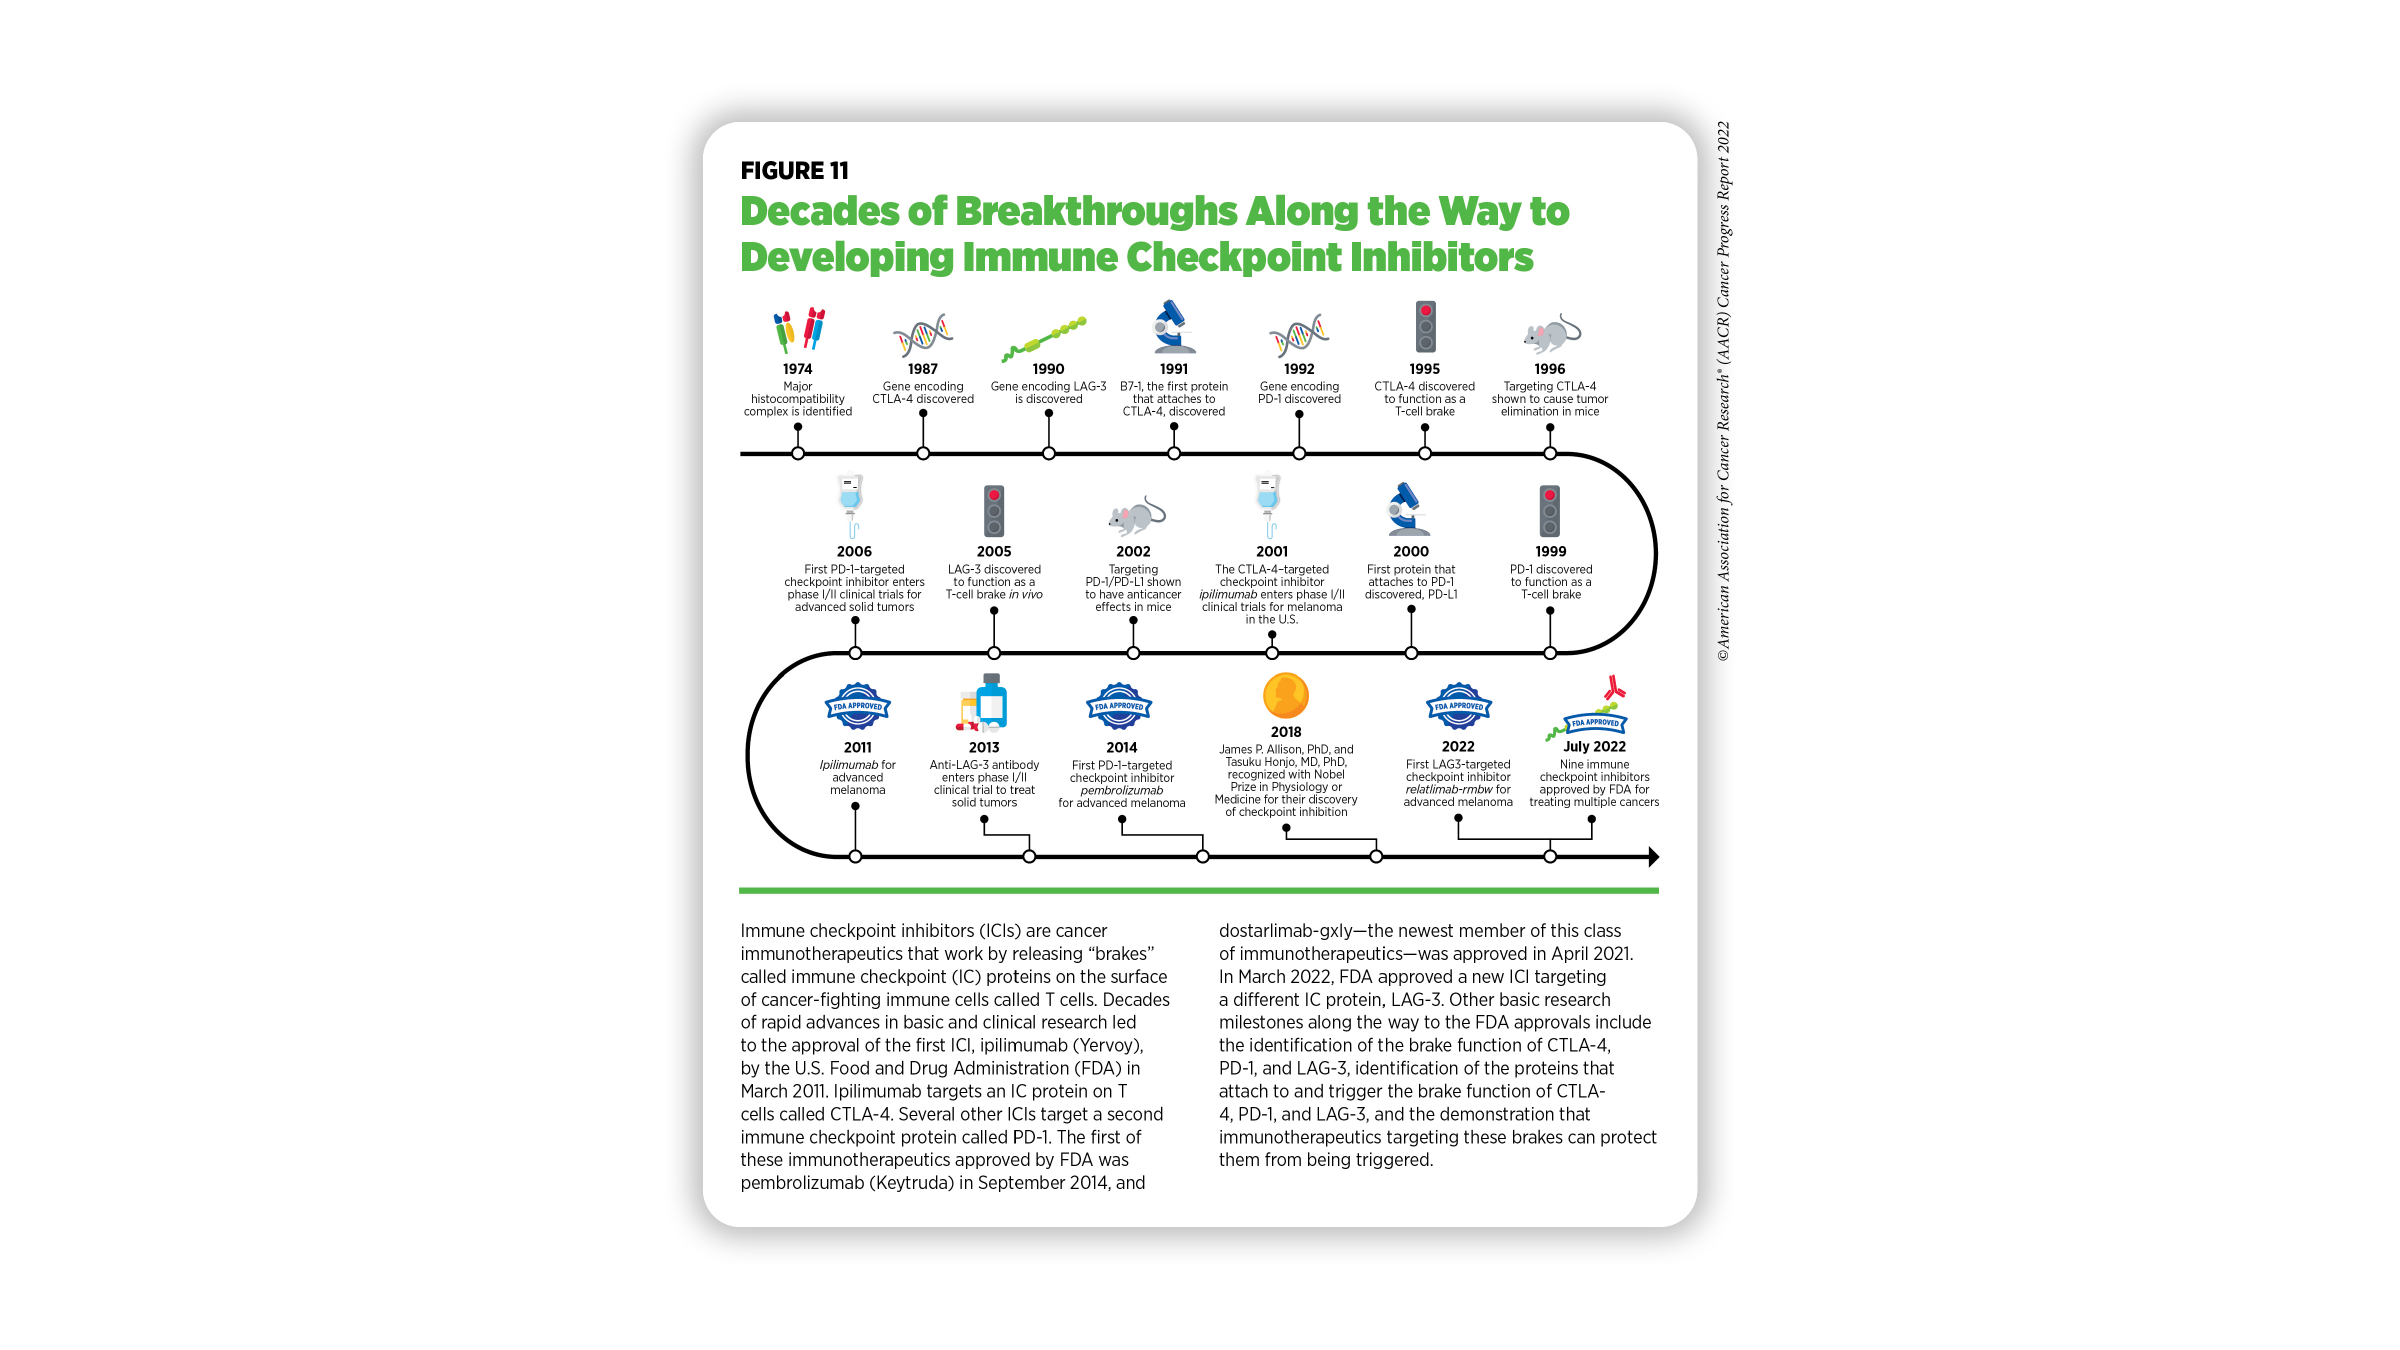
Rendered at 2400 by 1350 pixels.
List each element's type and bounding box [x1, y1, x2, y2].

picture [646, 65, 1754, 1285]
